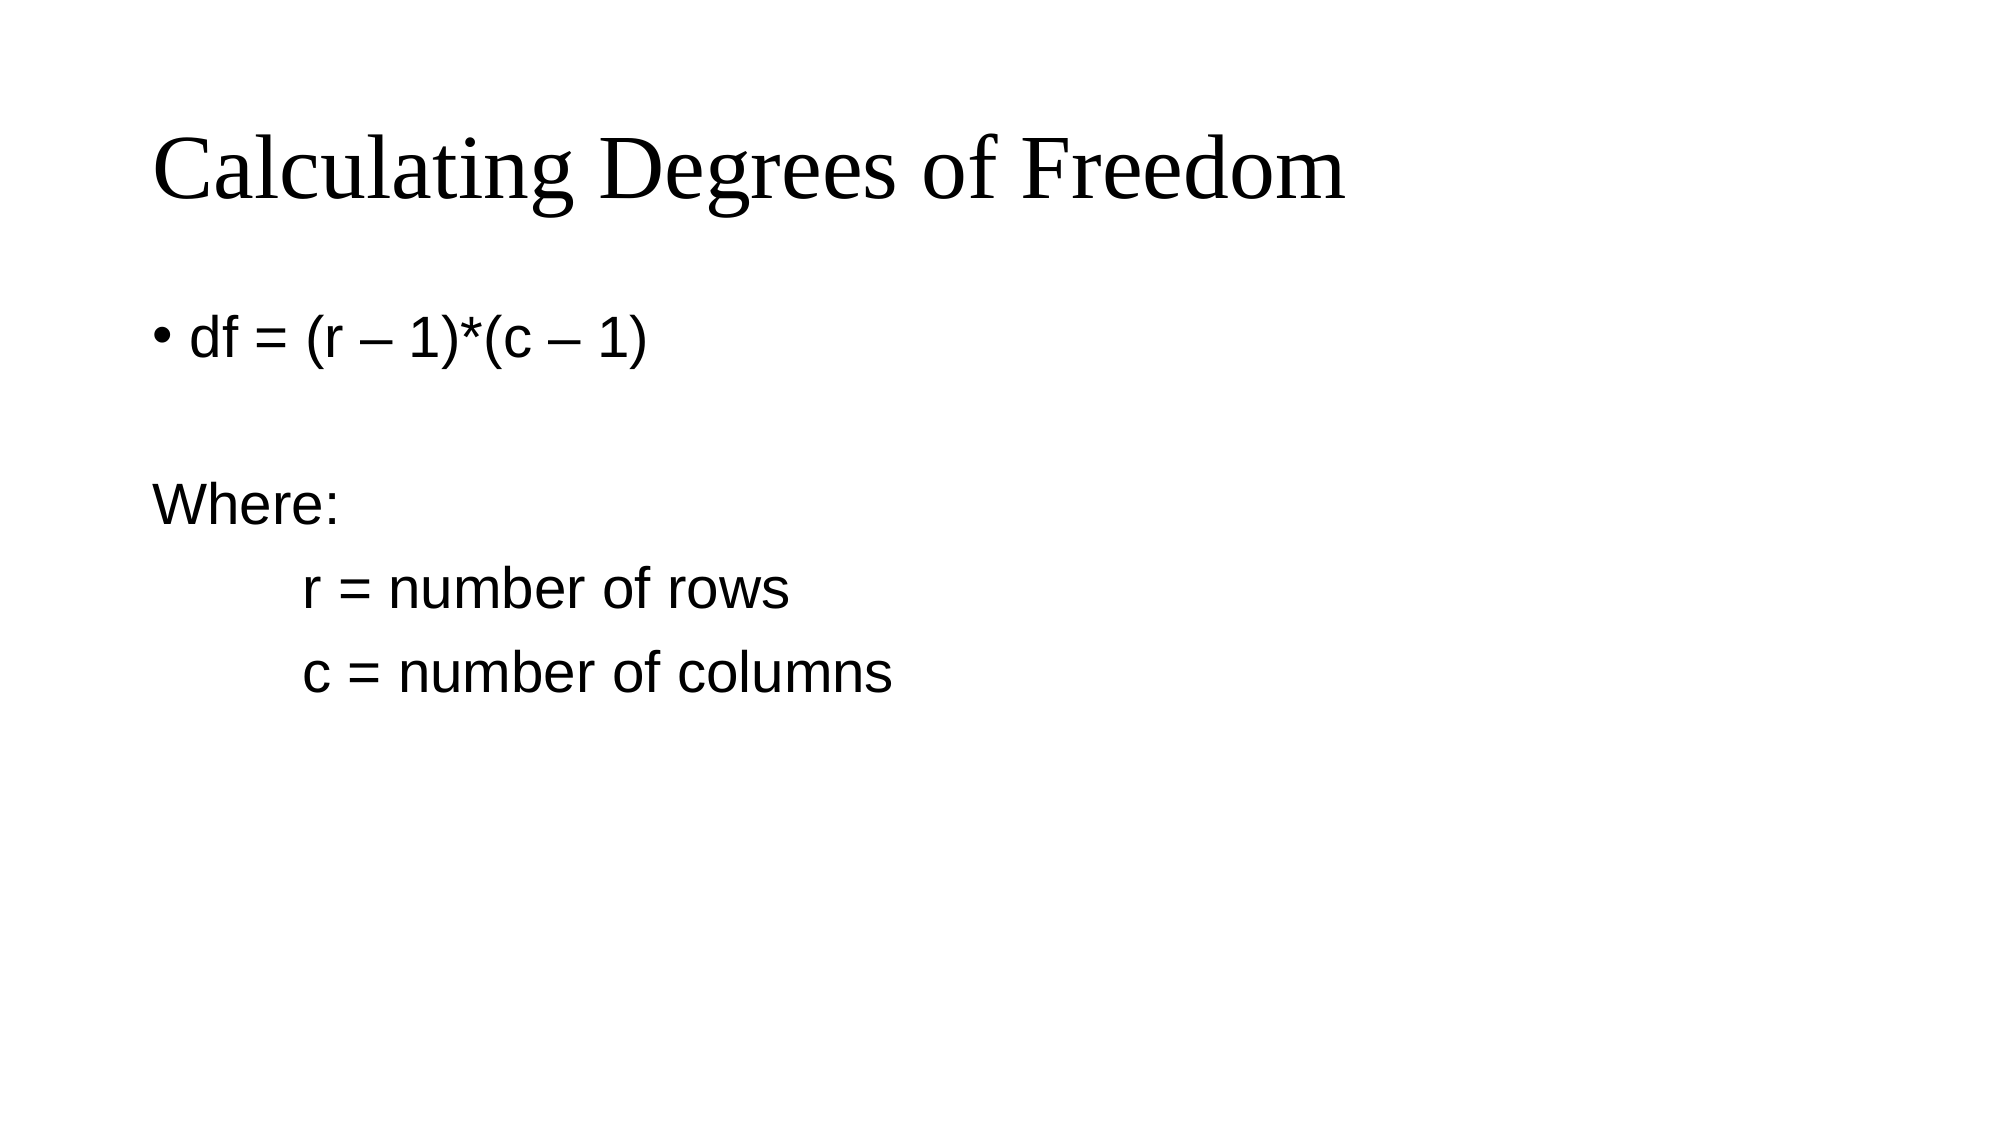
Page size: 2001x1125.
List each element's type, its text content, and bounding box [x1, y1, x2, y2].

list df = (r – 1)*(c – 1) Where: r = number of rows c = number of columns [137, 299, 1863, 1014]
title Calculating Degrees of Freedom [137, 59, 1863, 278]
